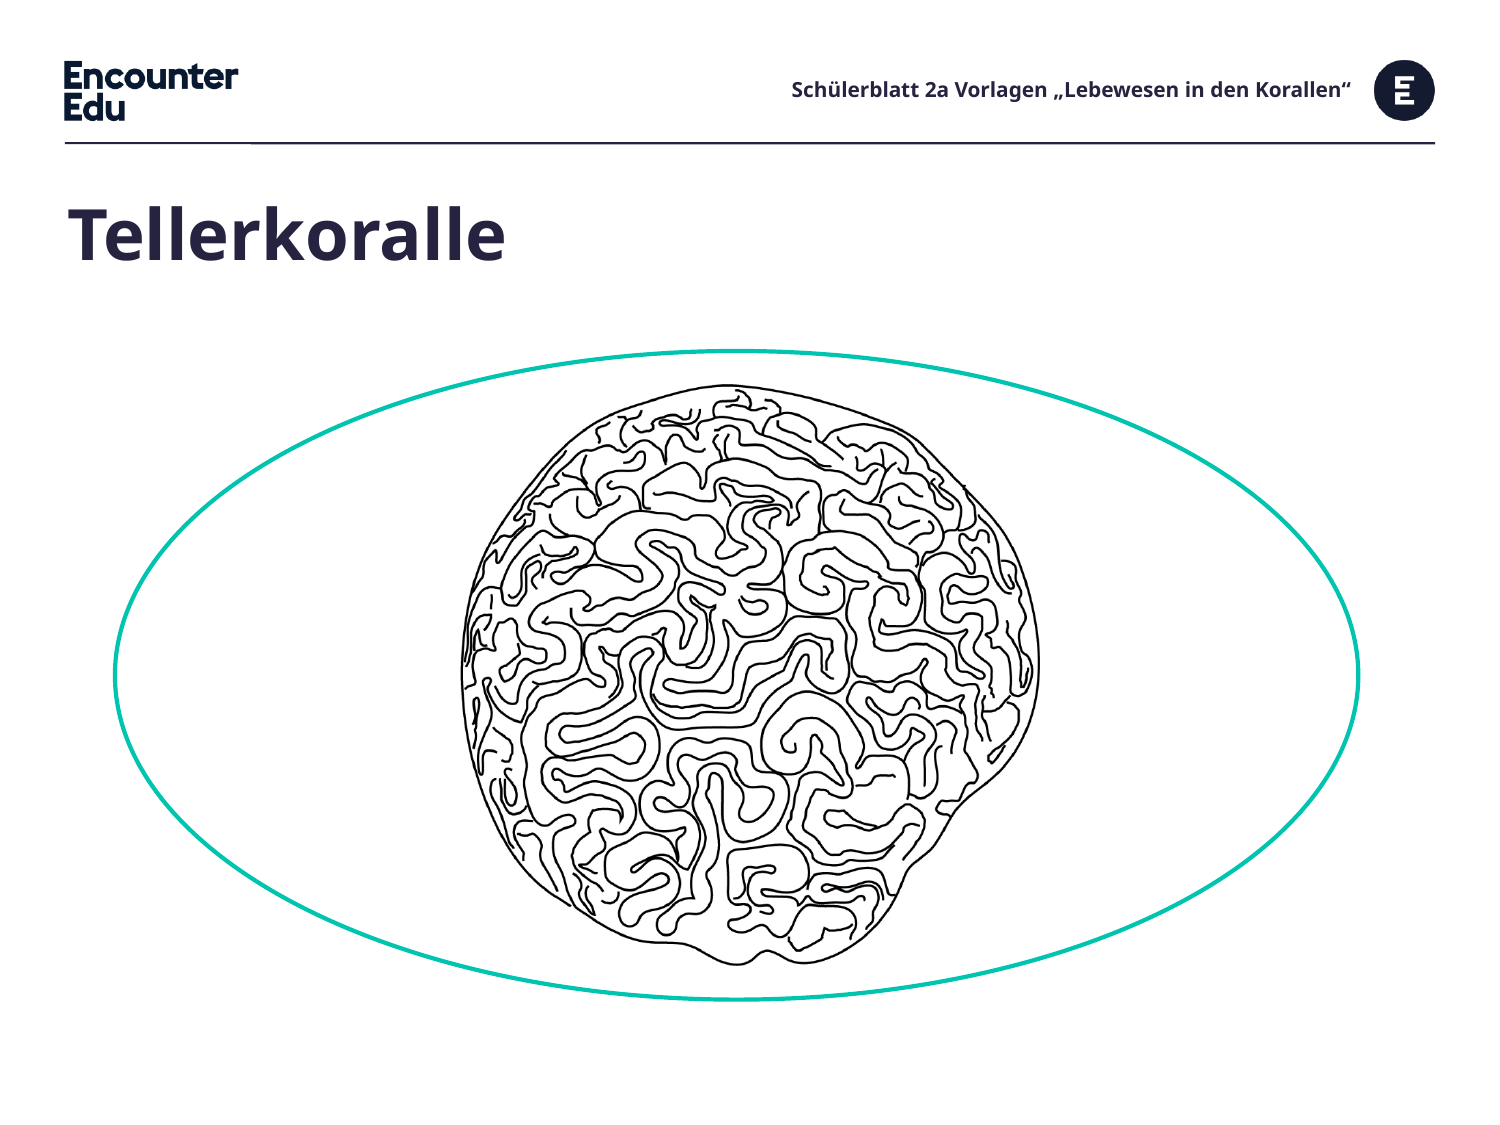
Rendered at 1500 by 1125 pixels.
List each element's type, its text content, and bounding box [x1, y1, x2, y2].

list Tellerkoralle [59, 191, 929, 394]
text_box [464, 967, 1009, 1000]
picture [1372, 58, 1436, 122]
picture [460, 384, 1040, 967]
title Schülerblatt 2a Vorlagen „Lebewesen in den Korallen“ [749, 67, 1359, 114]
picture [60, 59, 243, 122]
text_box [929, 366, 1010, 384]
text_box [114, 394, 460, 966]
text_box [1040, 392, 1359, 959]
